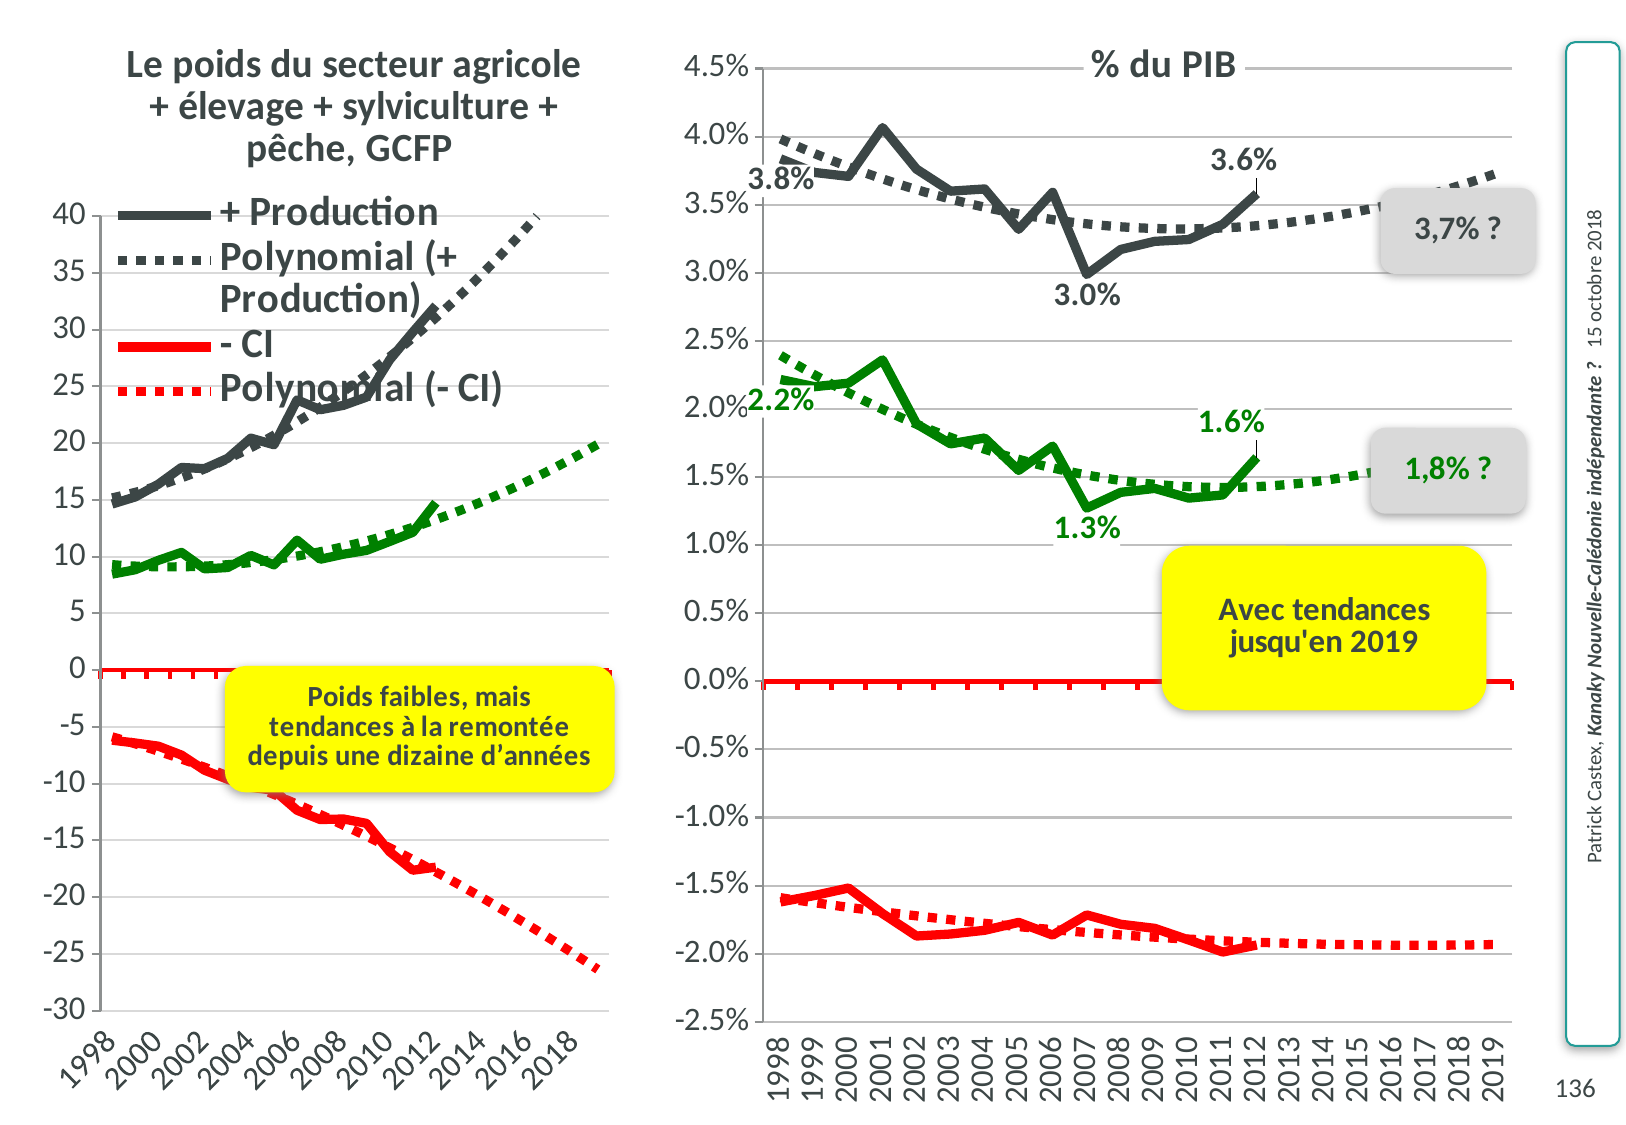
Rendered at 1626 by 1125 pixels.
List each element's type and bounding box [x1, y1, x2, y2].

chart [22, 33, 626, 1105]
chart [649, 33, 1547, 1105]
